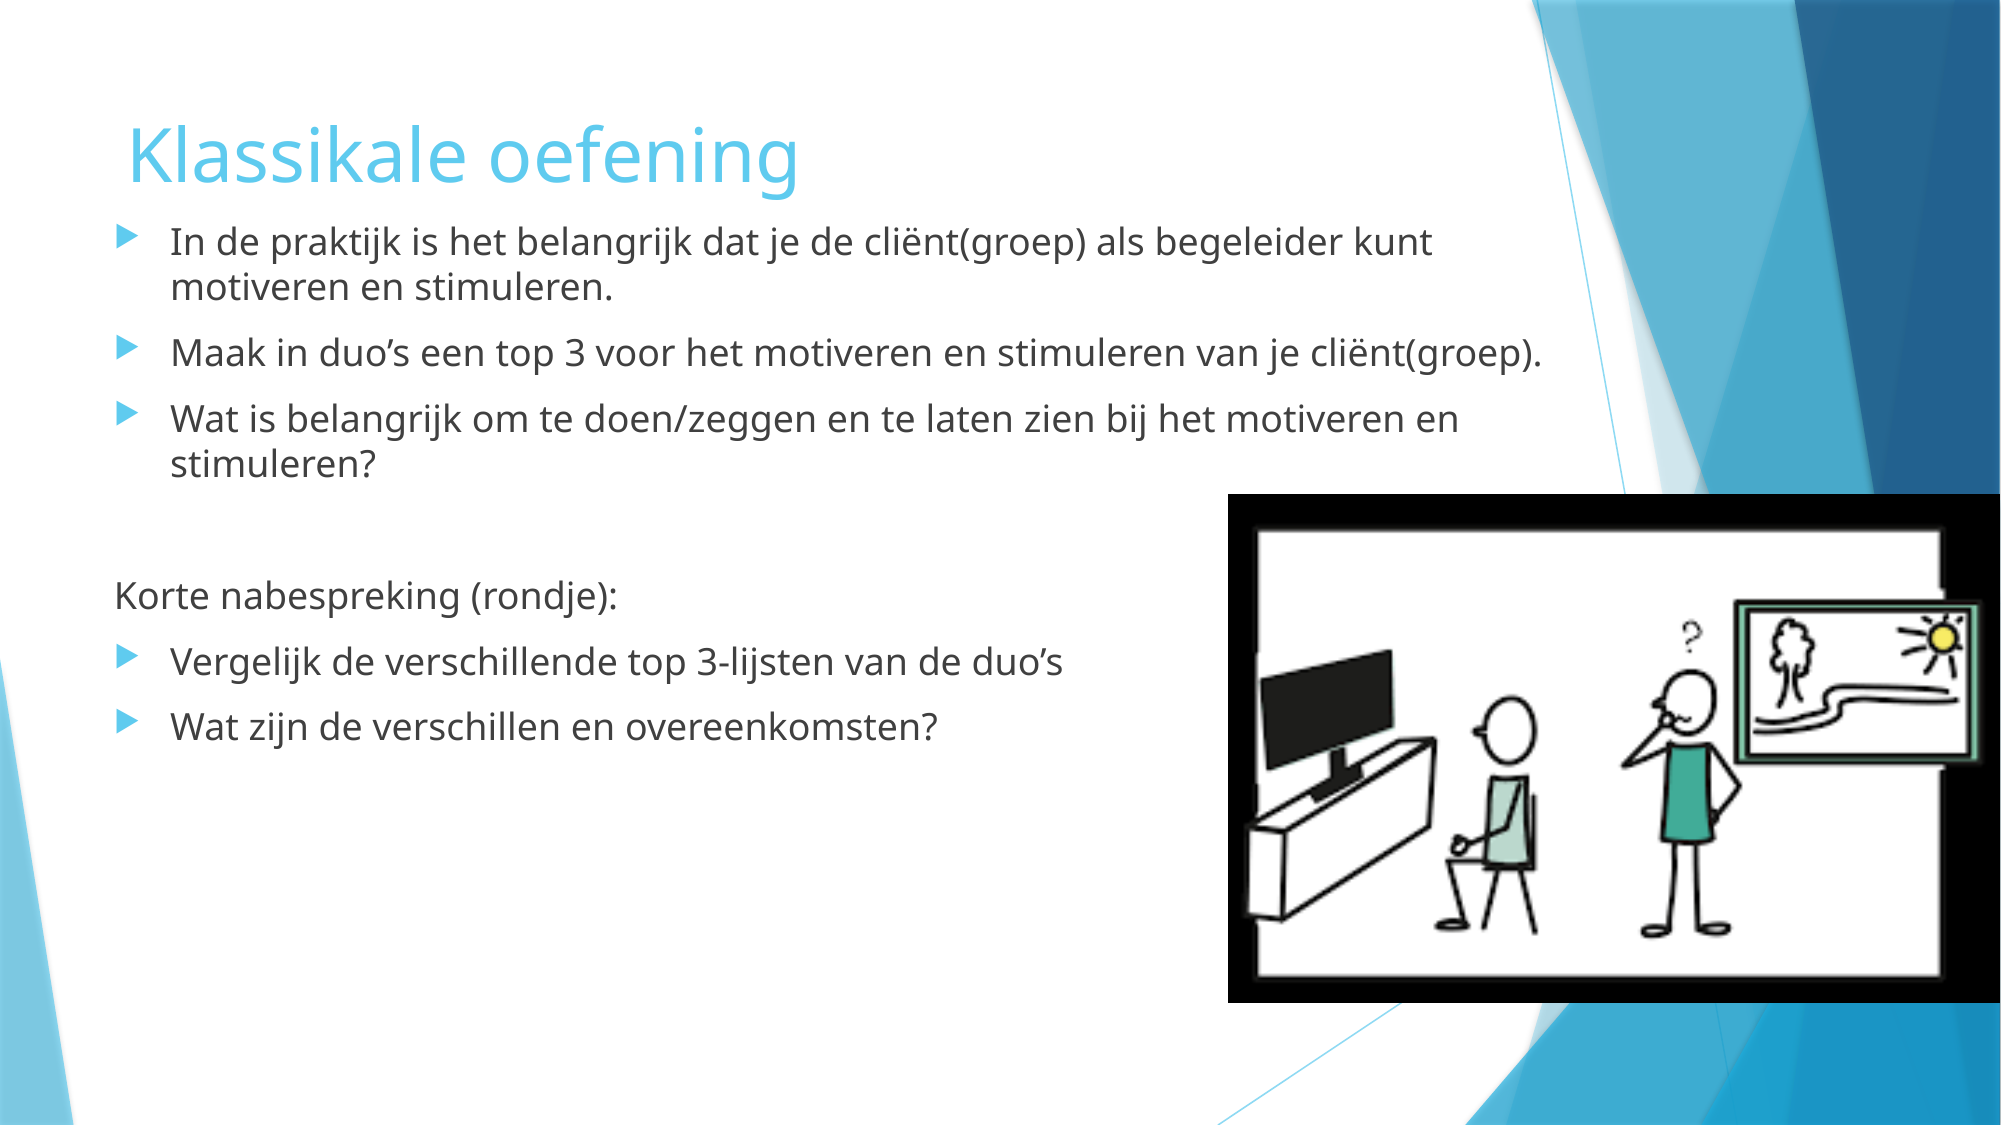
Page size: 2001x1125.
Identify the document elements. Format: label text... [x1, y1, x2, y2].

picture [1228, 493, 2000, 1004]
list In de praktijk is het belangrijk dat je de cliënt(groep) als begeleider kunt motiveren en stimuleren. Maak in duo’s een top 3 voor het motiveren en stimuleren van je cliënt(groep). Wat is belangrijk om te doen/zeggen en te laten zien bij het motiveren en stimuleren? Korte nabespreking (rondje): Vergelijk de verschillende top 3-lijsten van de duo’s Wat zijn de verschillen en overeenkomsten? [98, 210, 1623, 848]
title Klassikale oefening [111, 99, 1522, 210]
